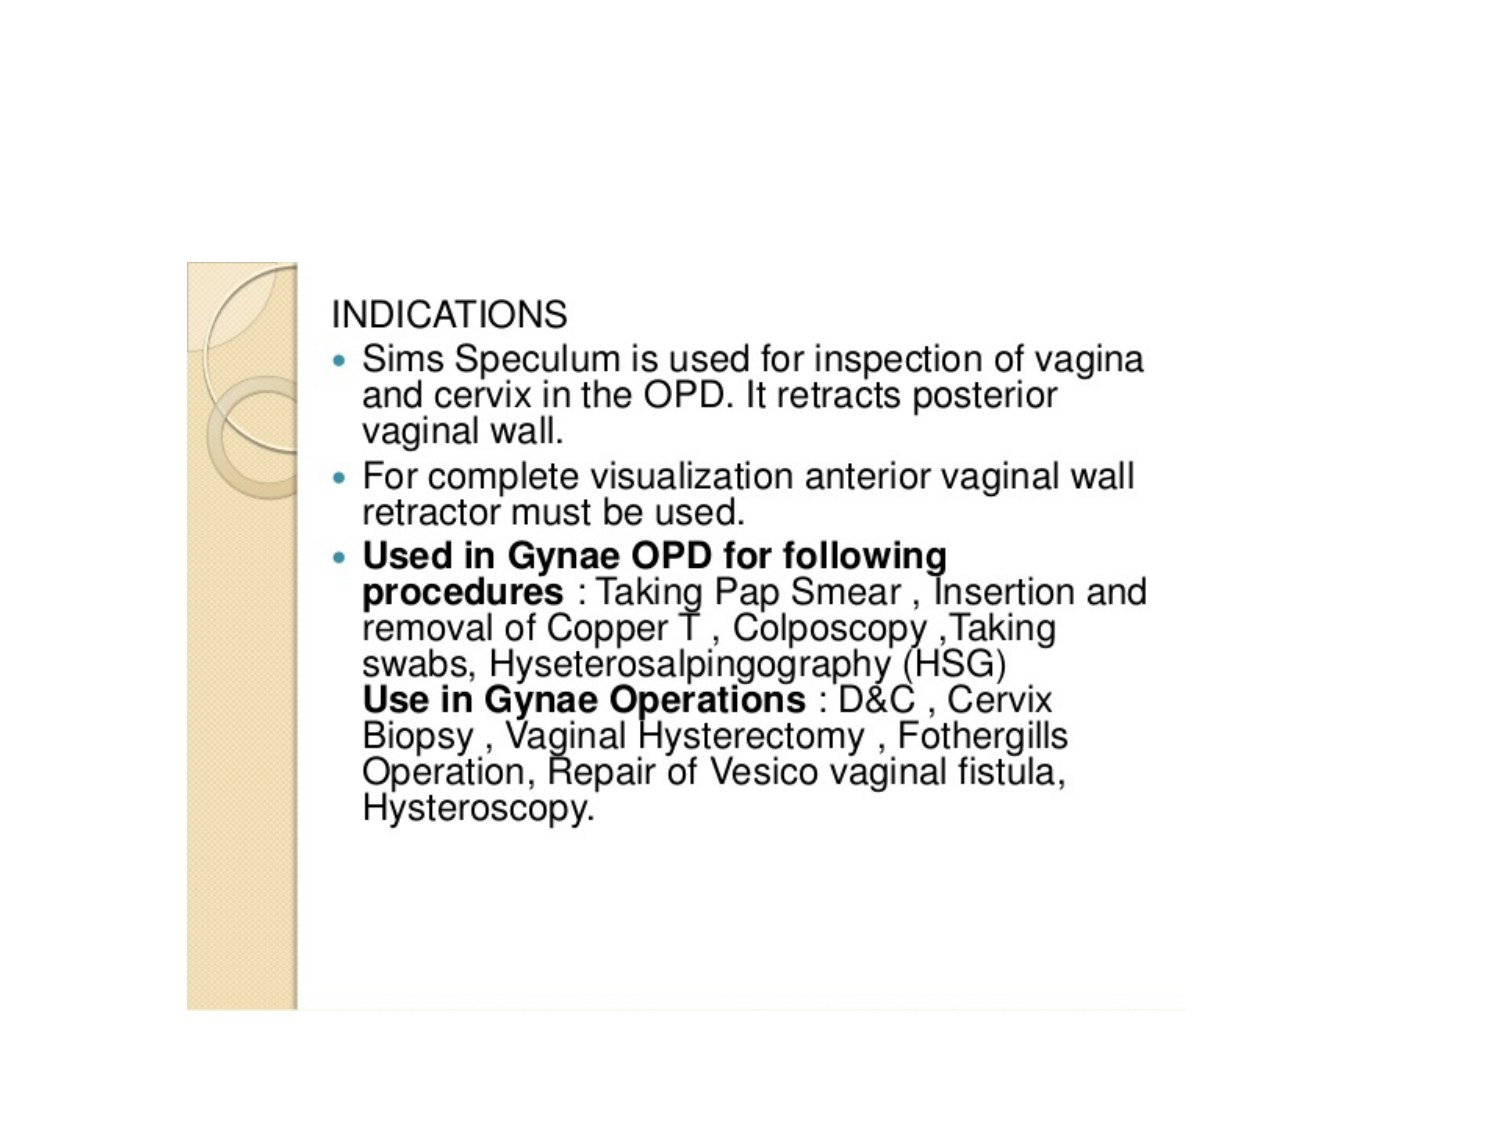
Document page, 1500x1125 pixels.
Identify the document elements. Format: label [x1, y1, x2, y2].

picture [187, 262, 1185, 1012]
